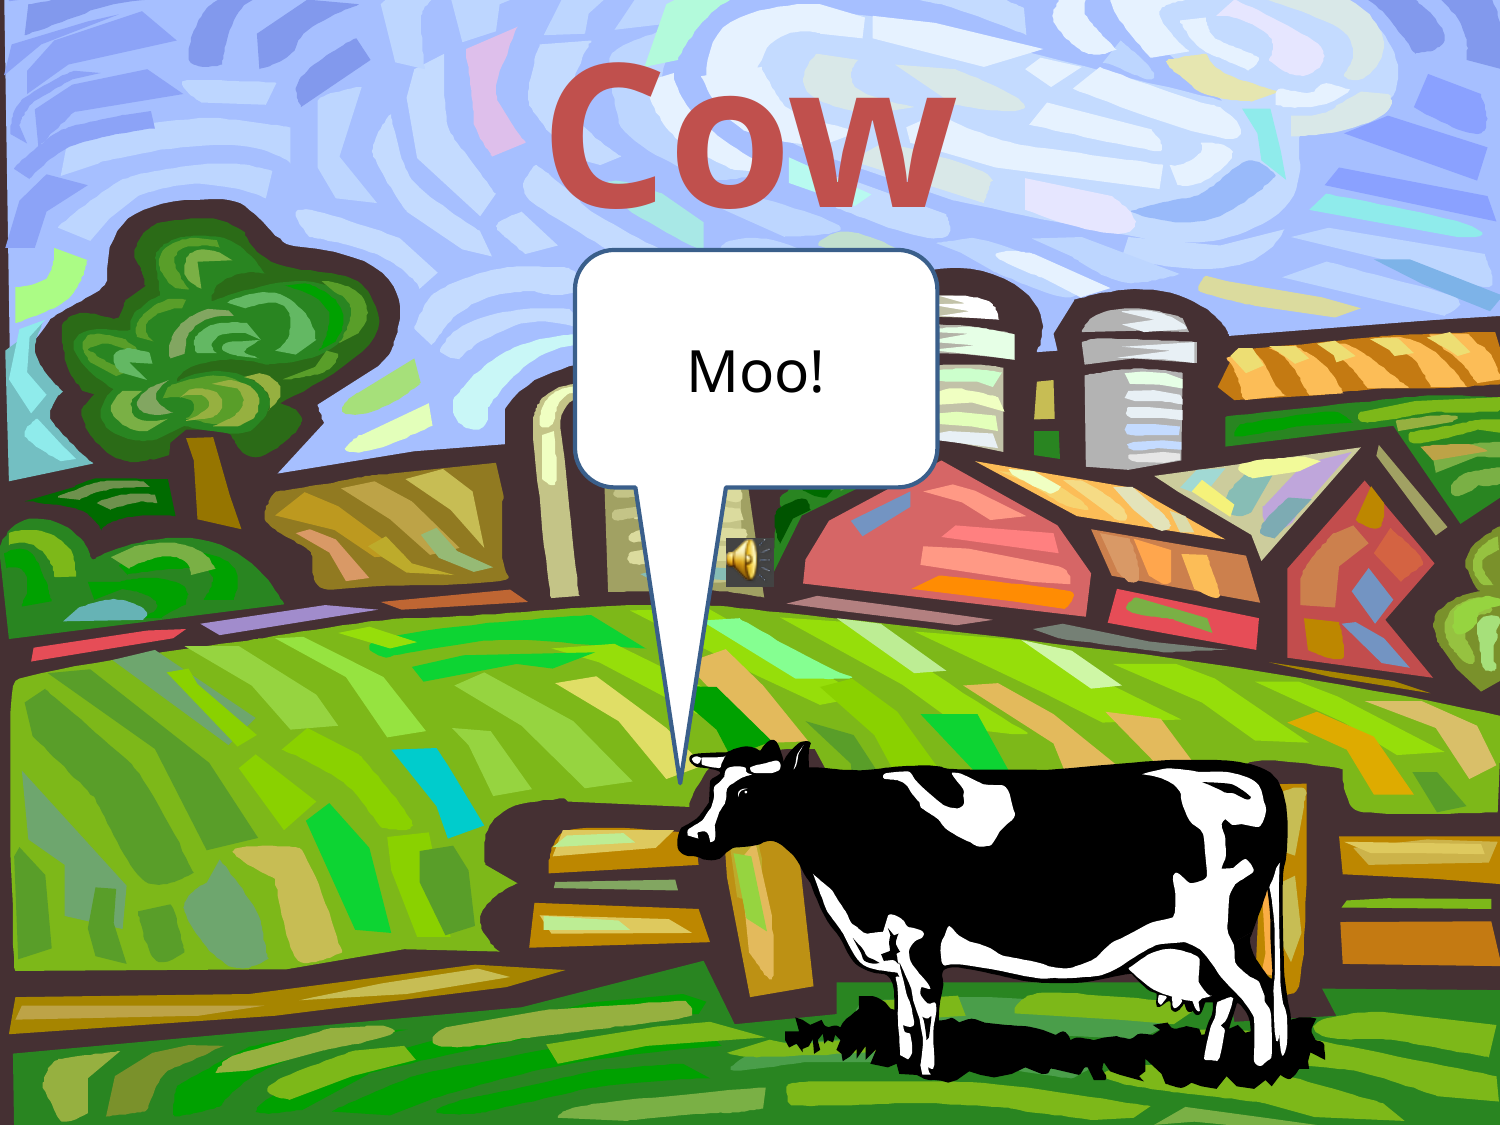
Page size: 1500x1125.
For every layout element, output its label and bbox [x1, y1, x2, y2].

picture [724, 537, 776, 588]
list [0, 0, 1500, 1125]
picture [674, 737, 1326, 1090]
